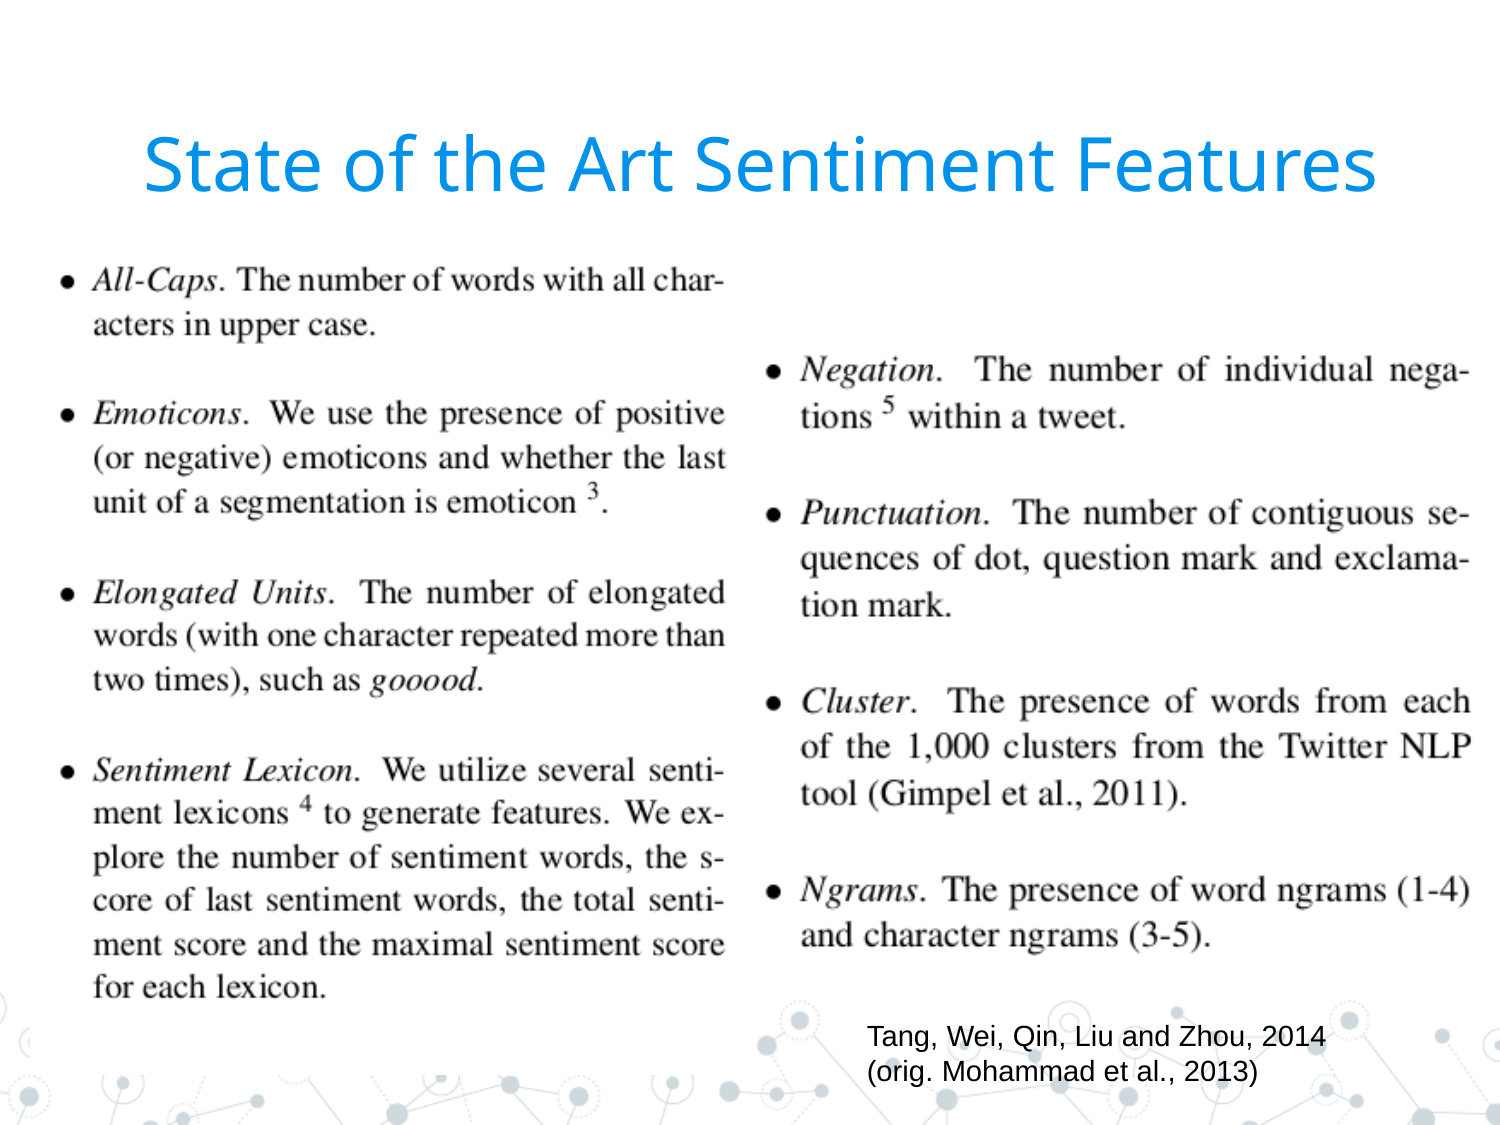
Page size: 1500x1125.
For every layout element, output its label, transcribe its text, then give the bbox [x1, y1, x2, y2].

title State of the Art Sentiment Features [128, 67, 1446, 222]
picture [0, 0, 1500, 1125]
text_box Tang, Wei, Qin, Liu and Zhou, 2014 (orig. Mohammad et al., 2013) [851, 1002, 1500, 1125]
